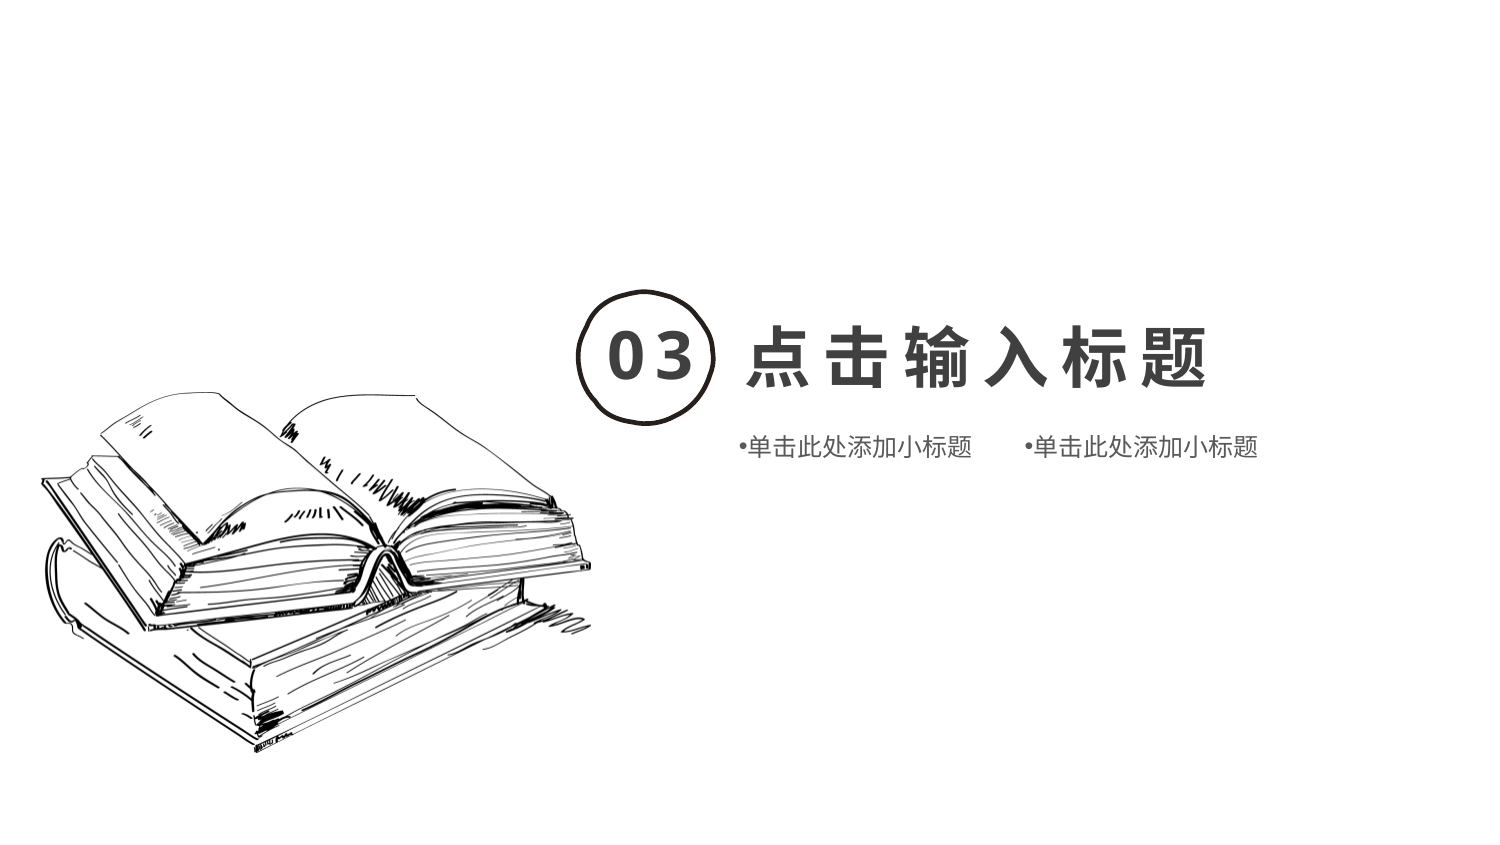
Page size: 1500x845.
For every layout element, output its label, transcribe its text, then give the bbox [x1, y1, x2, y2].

text_box [596, 289, 692, 307]
text_box [710, 331, 716, 381]
text_box 单击此处添加小标题 [1013, 425, 1270, 467]
text_box 单击此处添加小标题 [727, 425, 984, 467]
picture [41, 392, 591, 753]
text_box 03 [591, 307, 710, 399]
text_box [595, 399, 700, 426]
text_box [576, 313, 591, 391]
text_box 点击输入标题 [699, 309, 1256, 401]
